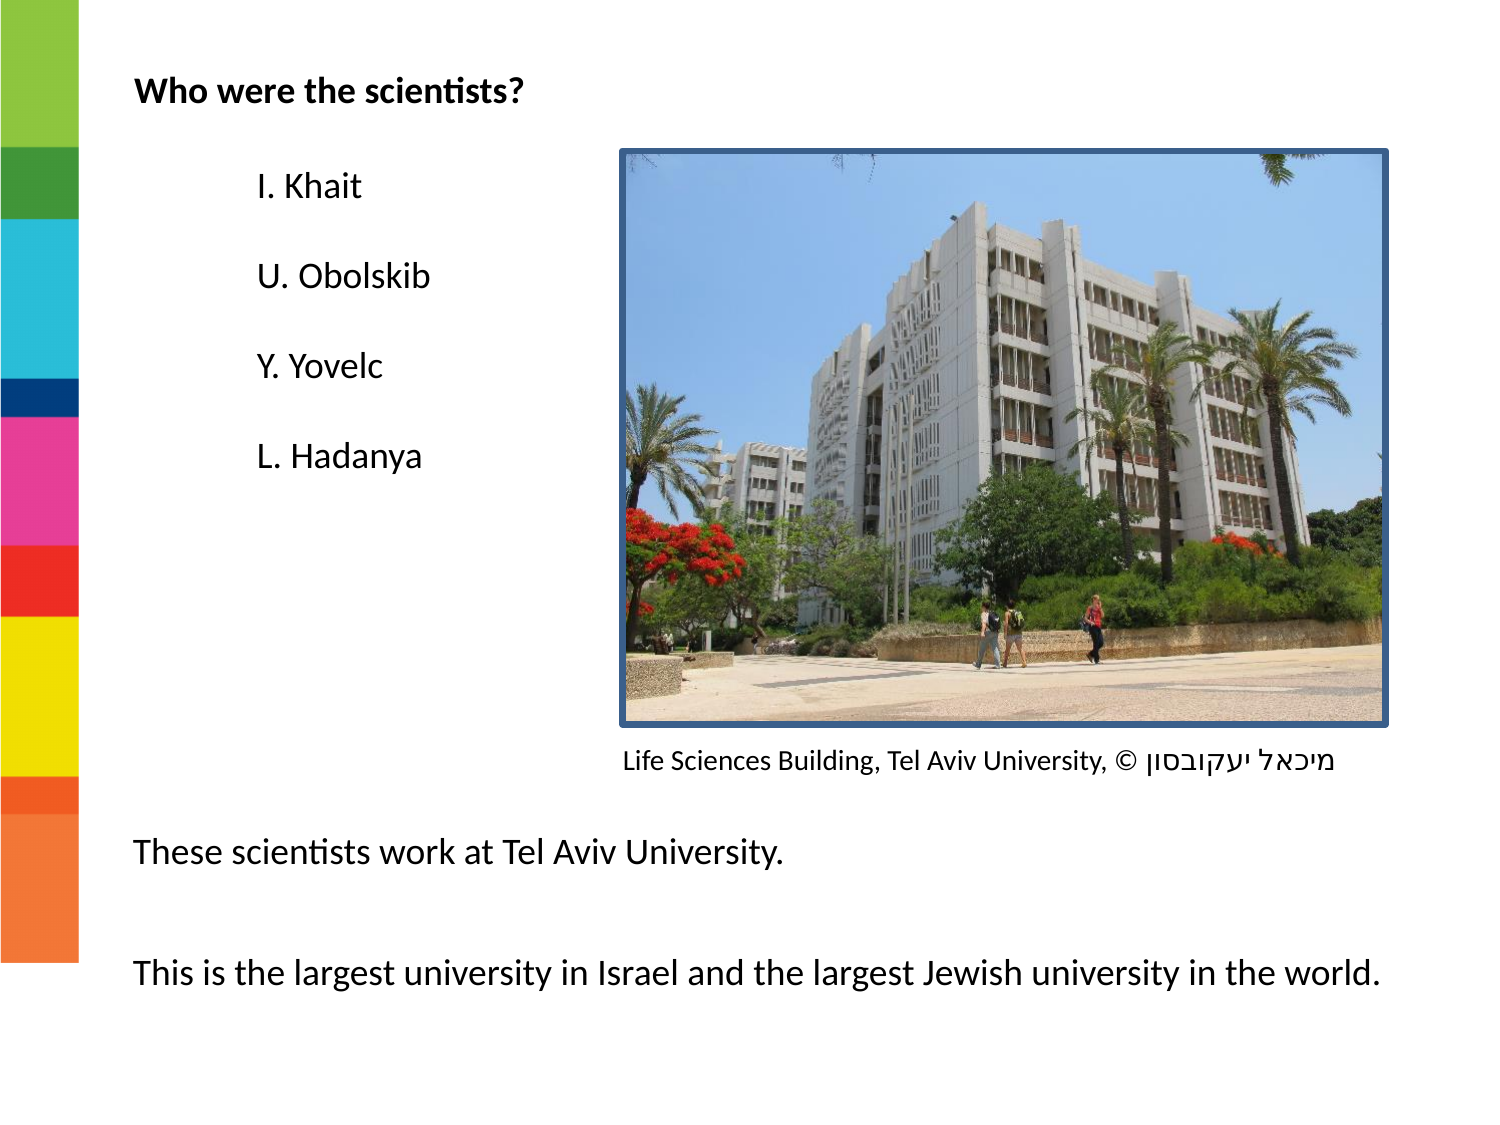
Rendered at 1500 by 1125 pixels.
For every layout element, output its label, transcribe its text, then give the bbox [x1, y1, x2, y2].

text_box This is the largest university in Israel and the largest Jewish university in the world. [118, 940, 1444, 1001]
text_box These scientists work at Tel Aviv University. [118, 819, 809, 880]
picture [625, 153, 1383, 722]
picture [1, 0, 78, 962]
text_box Who were the scientists? [119, 58, 541, 119]
text_box I. Khait U. Obolskib Y. Yovelc L. Hadanya [242, 153, 579, 484]
text_box Life Sciences Building, Tel Aviv University, © מיכאל יעקובסון [608, 734, 1365, 784]
